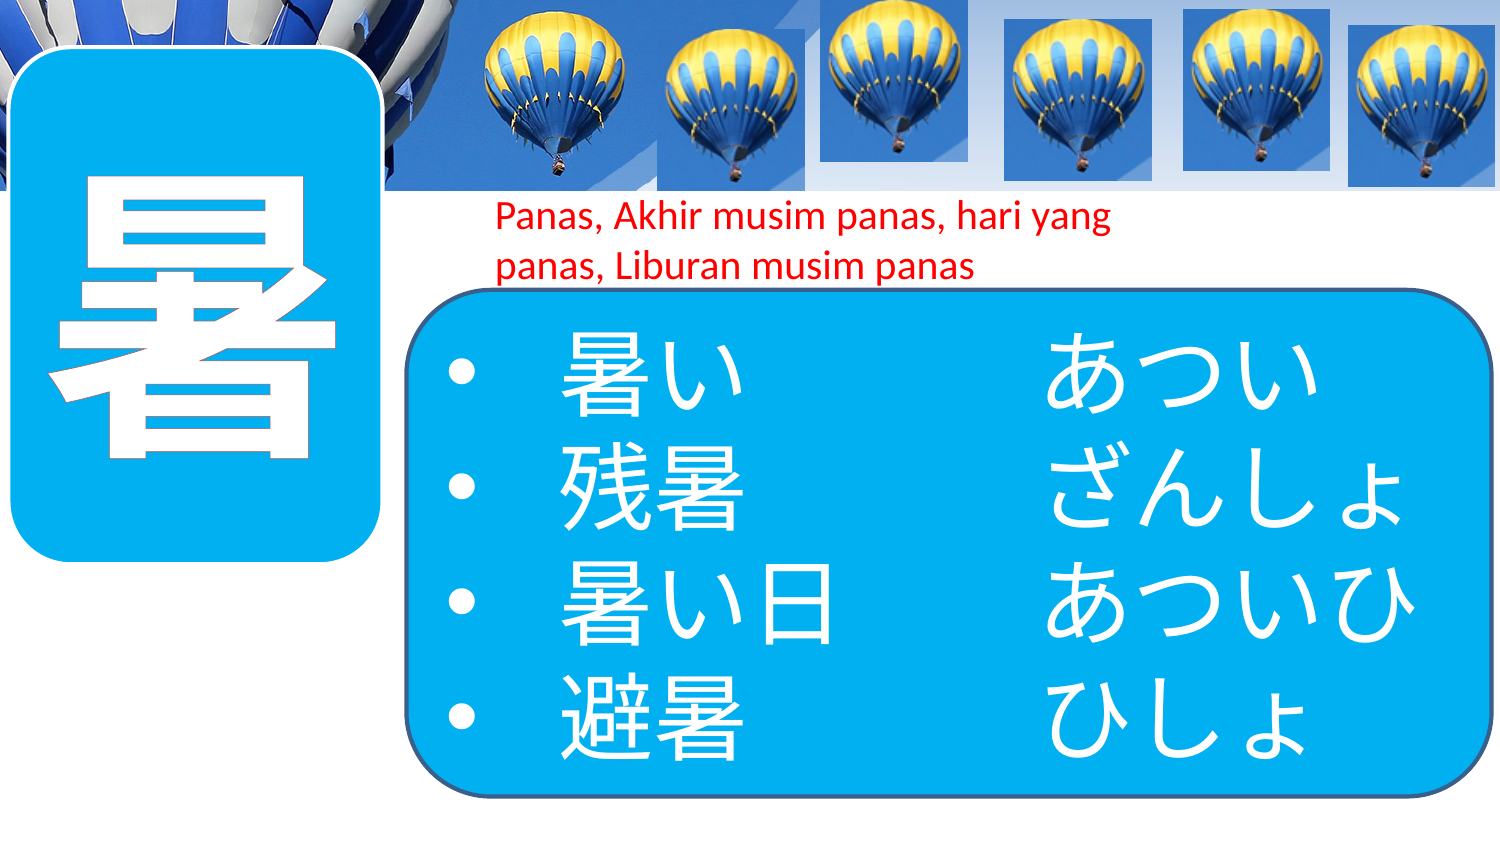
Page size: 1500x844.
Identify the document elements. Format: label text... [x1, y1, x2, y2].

picture [0, 0, 1500, 844]
text_box 暑い あつい 残暑 ざんしょ 暑い日 あついひ 避暑 ひしょ [404, 287, 1494, 799]
text_box Panas, Akhir musim panas, hari yang panas, Liburan musim panas [479, 175, 1246, 301]
text_box 暑 [6, 45, 385, 567]
